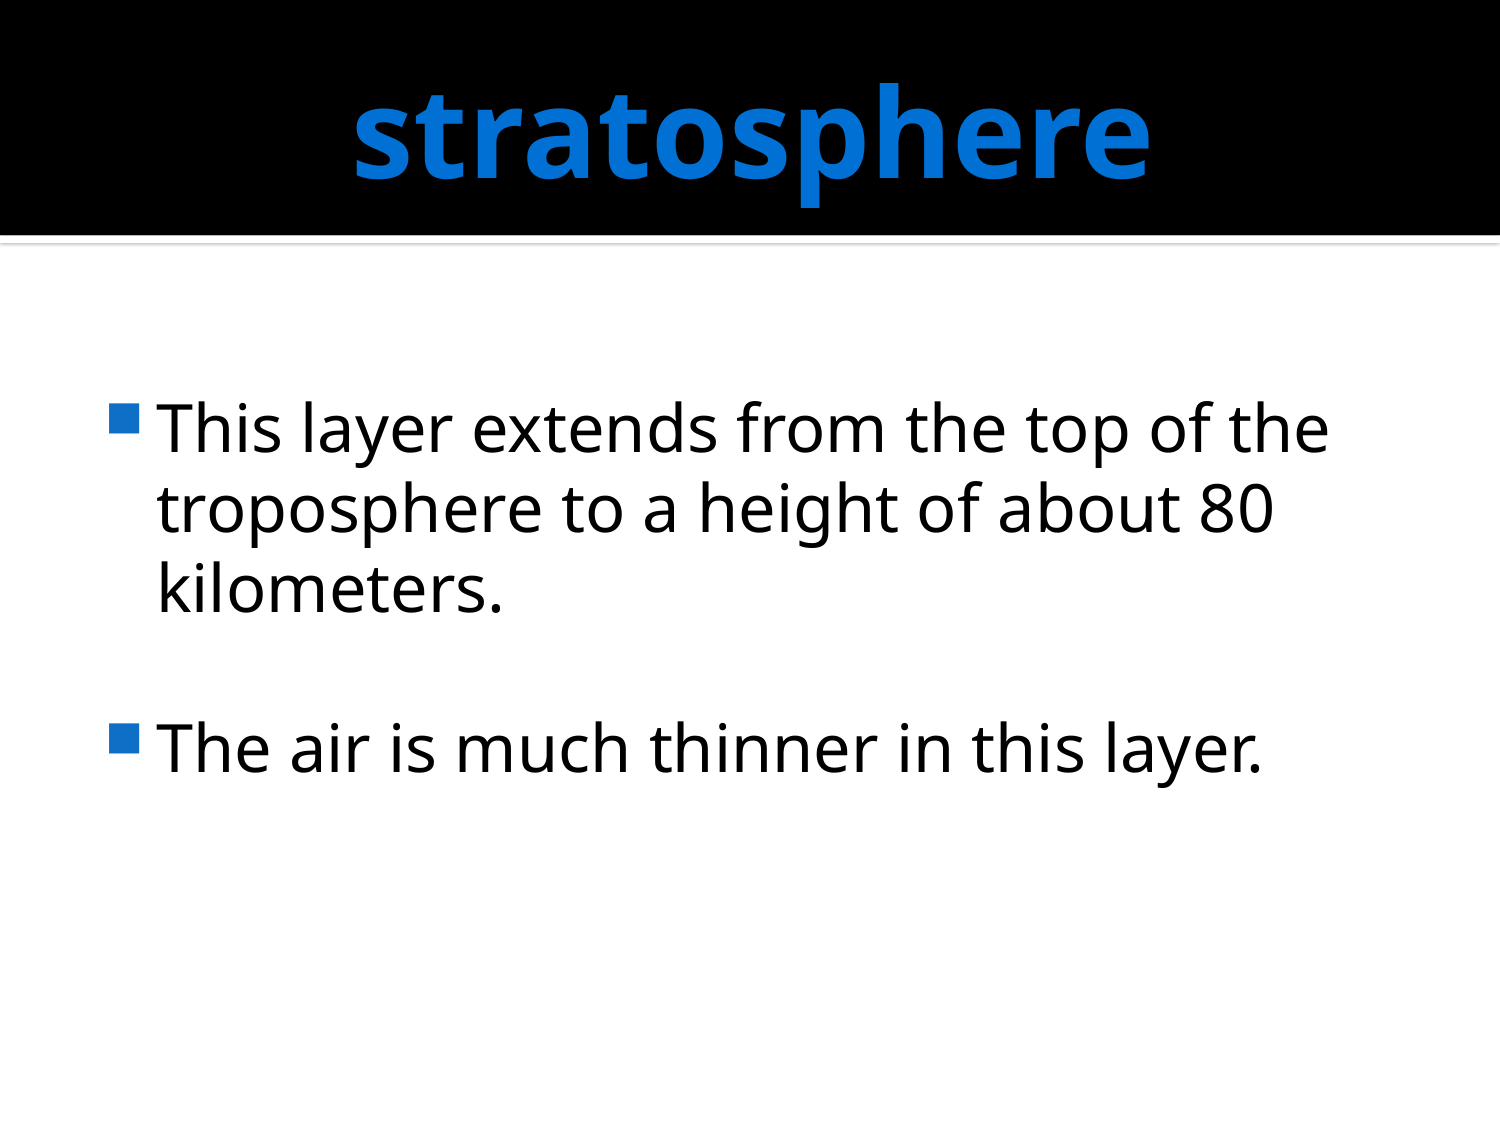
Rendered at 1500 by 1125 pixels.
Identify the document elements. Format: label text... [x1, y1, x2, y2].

title stratosphere [75, 25, 1425, 231]
list This layer extends from the top of the troposphere to a height of about 80 kilometers. The air is much thinner in this layer. [75, 291, 1425, 1050]
